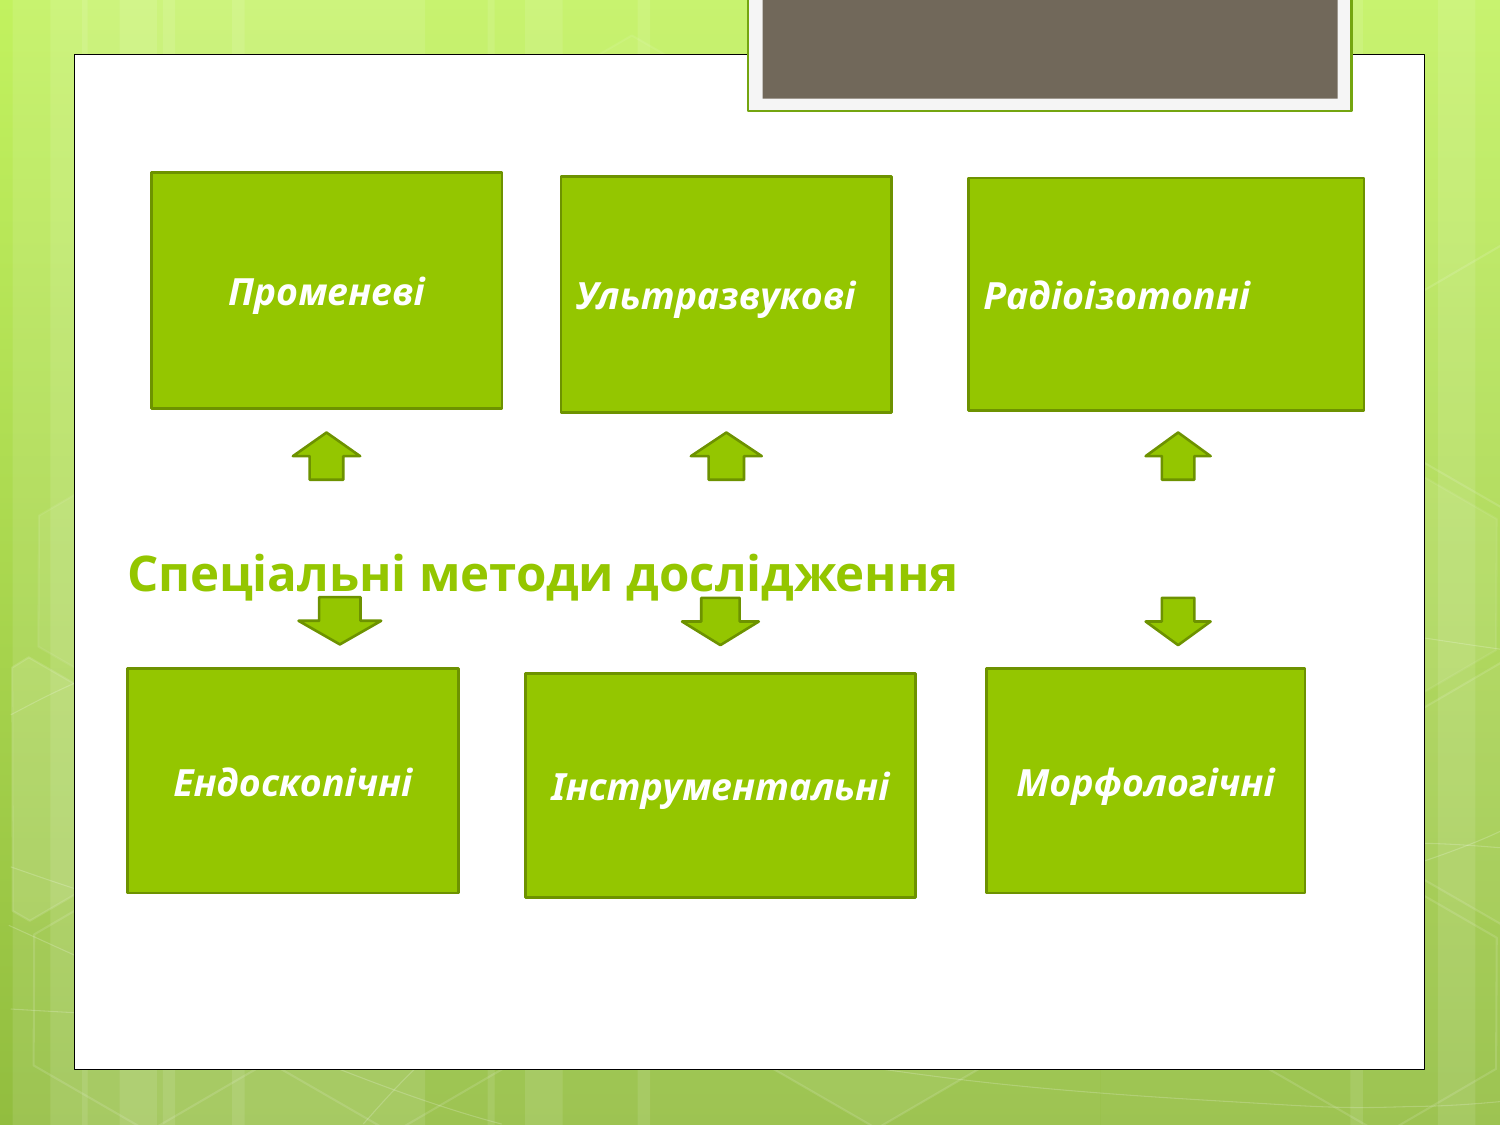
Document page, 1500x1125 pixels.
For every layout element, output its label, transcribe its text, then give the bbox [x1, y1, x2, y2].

title Спеціальні методи дослідження [112, 533, 1436, 668]
text_box Ендоскопічні [126, 667, 460, 894]
text_box [689, 431, 763, 482]
text_box Радіоізотопні [967, 177, 1365, 412]
text_box Променеві [150, 171, 503, 410]
text_box [291, 431, 362, 482]
text_box [1144, 431, 1212, 482]
text_box [1144, 596, 1212, 647]
text_box Інструментальні [524, 672, 917, 899]
text_box [297, 595, 383, 646]
text_box [680, 596, 761, 647]
text_box Ультразвукові [560, 175, 893, 414]
text_box Морфологічні [985, 667, 1306, 894]
